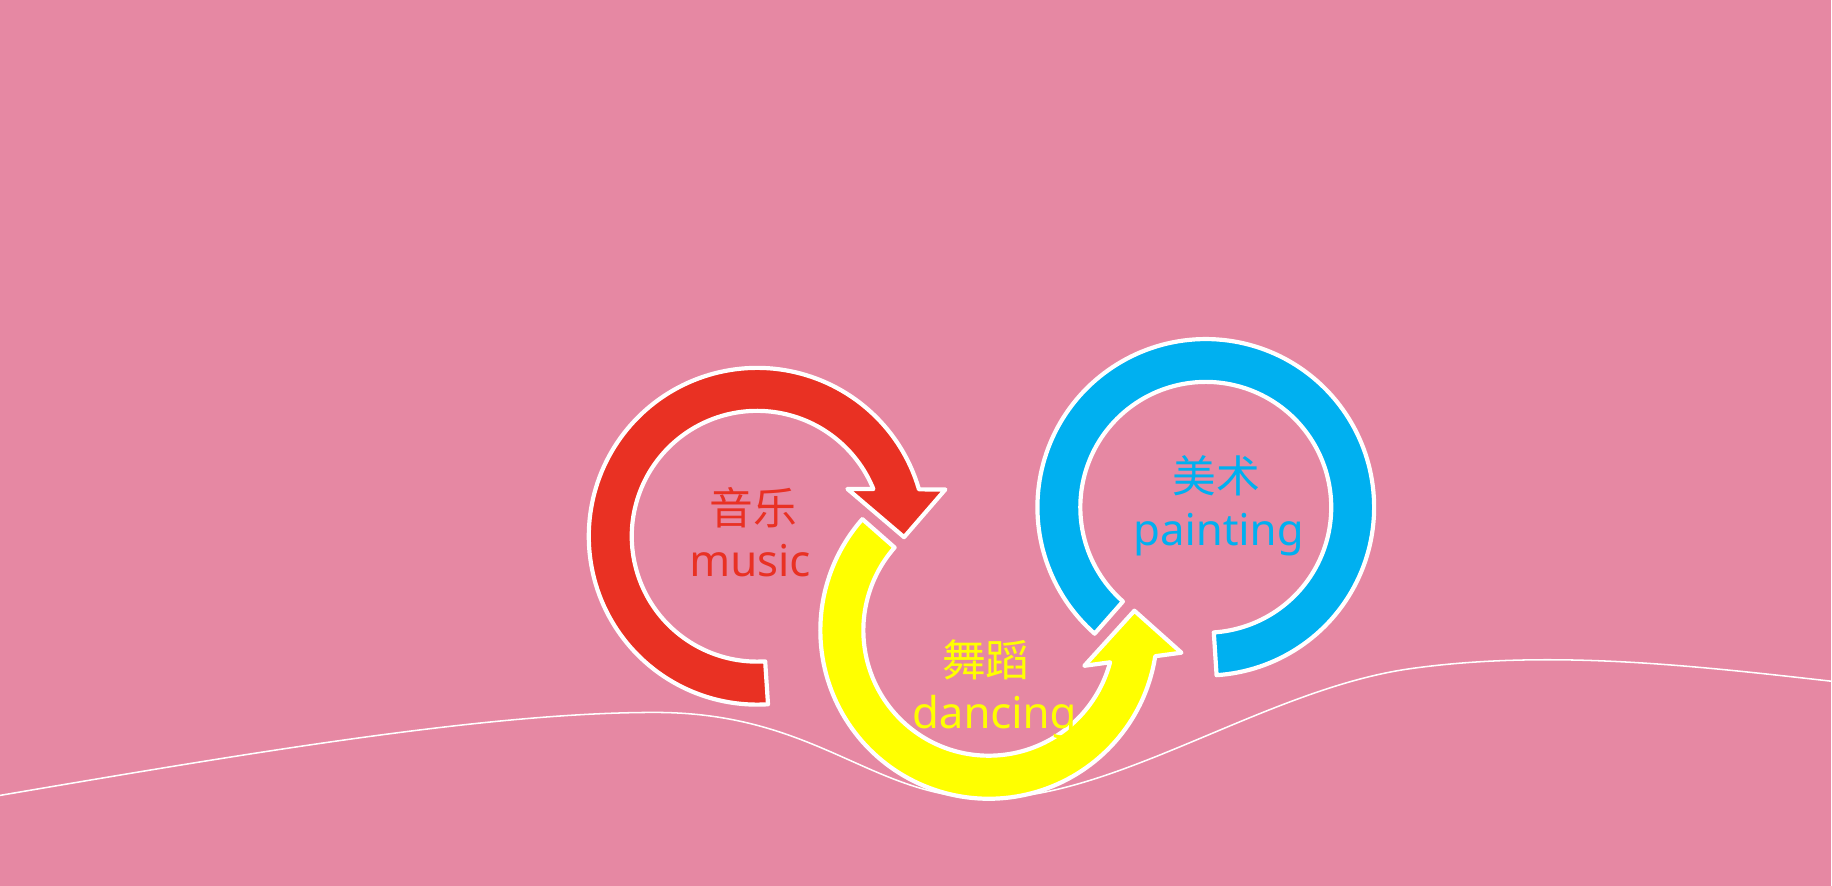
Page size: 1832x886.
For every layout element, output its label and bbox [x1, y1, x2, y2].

text_box [1190, 658, 1831, 744]
text_box [561, 340, 954, 733]
text_box [0, 715, 787, 797]
text_box [792, 434, 1185, 827]
text_box [1037, 338, 1375, 676]
